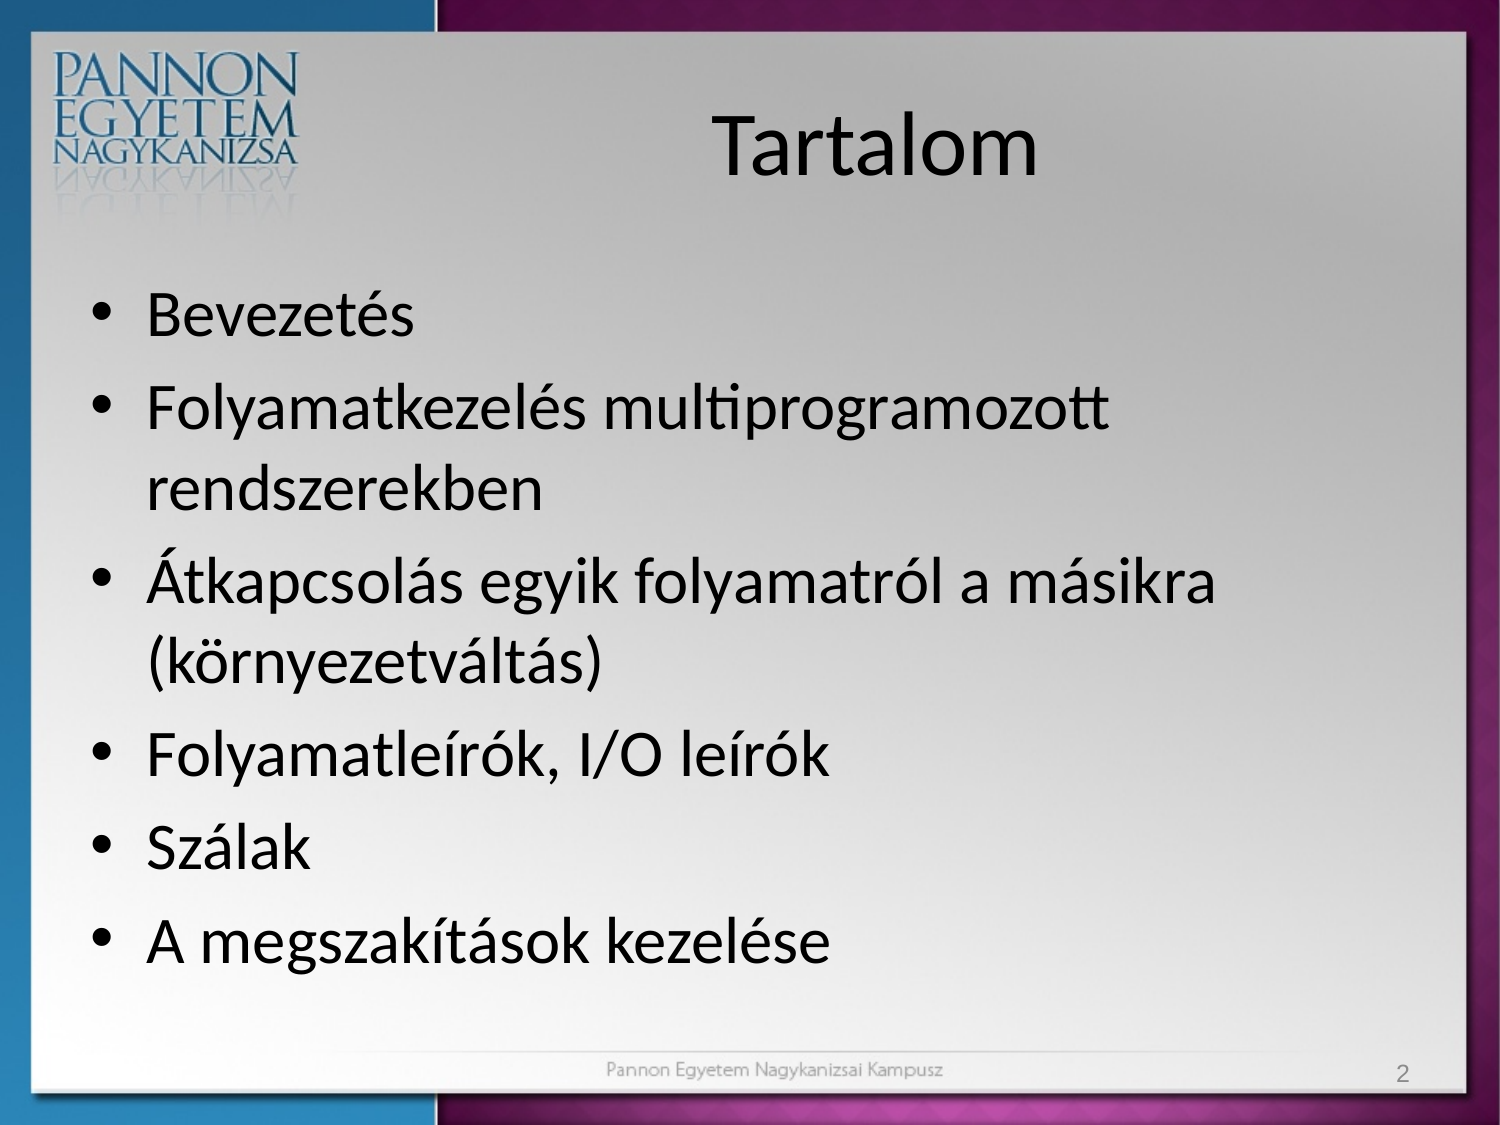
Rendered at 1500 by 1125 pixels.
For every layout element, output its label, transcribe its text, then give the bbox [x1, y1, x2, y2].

title Tartalom [328, 45, 1425, 233]
slide_number 2 [1074, 1042, 1425, 1103]
list Bevezetés Folyamatkezelés multiprogramozott rendszerekben Átkapcsolás egyik folyamatról a másikra (környezetváltás) Folyamatleírók, I/O leírók Szálak A megszakítások kezelése [75, 262, 1425, 1038]
picture [0, 0, 1500, 1125]
